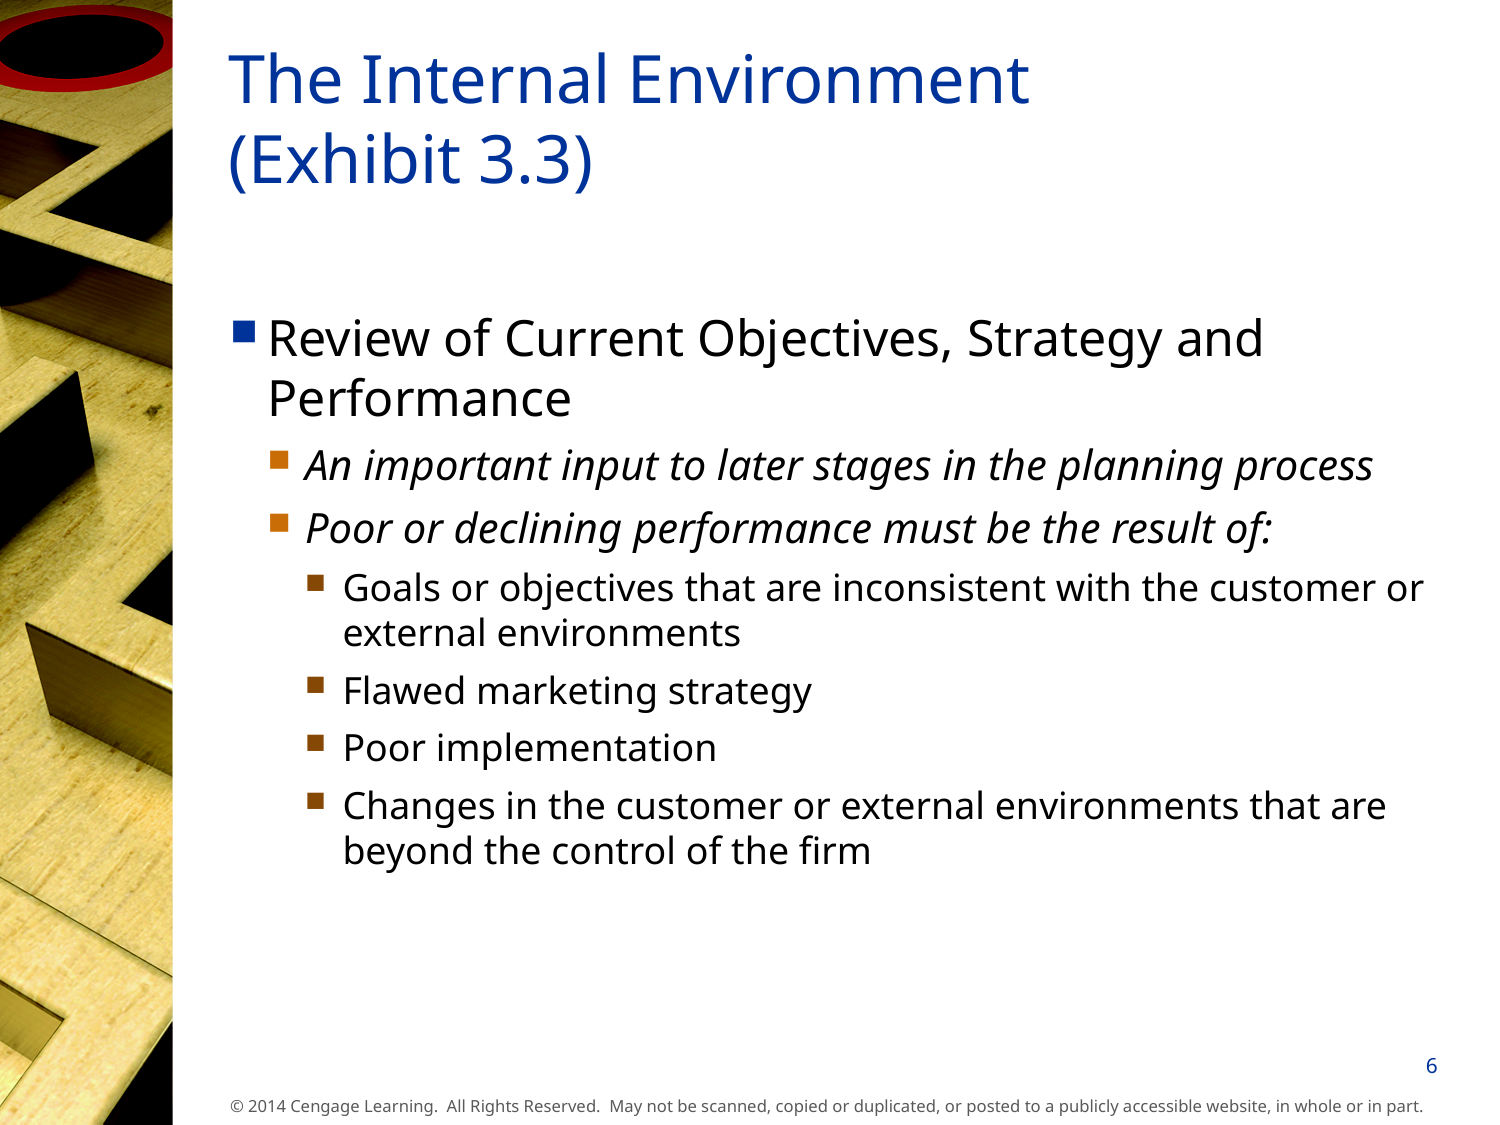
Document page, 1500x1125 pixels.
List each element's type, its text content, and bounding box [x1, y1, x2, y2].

list Review of Current Objectives, Strategy and Performance An important input to later stages in the planning process Poor or declining performance must be the result of: Goals or objectives that are inconsistent with the customer or external environments Flawed marketing strategy Poor implementation Changes in the customer or external environments that are beyond the control of the firm [215, 212, 1478, 1037]
slide_number 6 [1386, 1037, 1478, 1097]
title The Internal Environment (Exhibit 3.3) [213, 29, 1454, 213]
picture [0, 0, 173, 1125]
